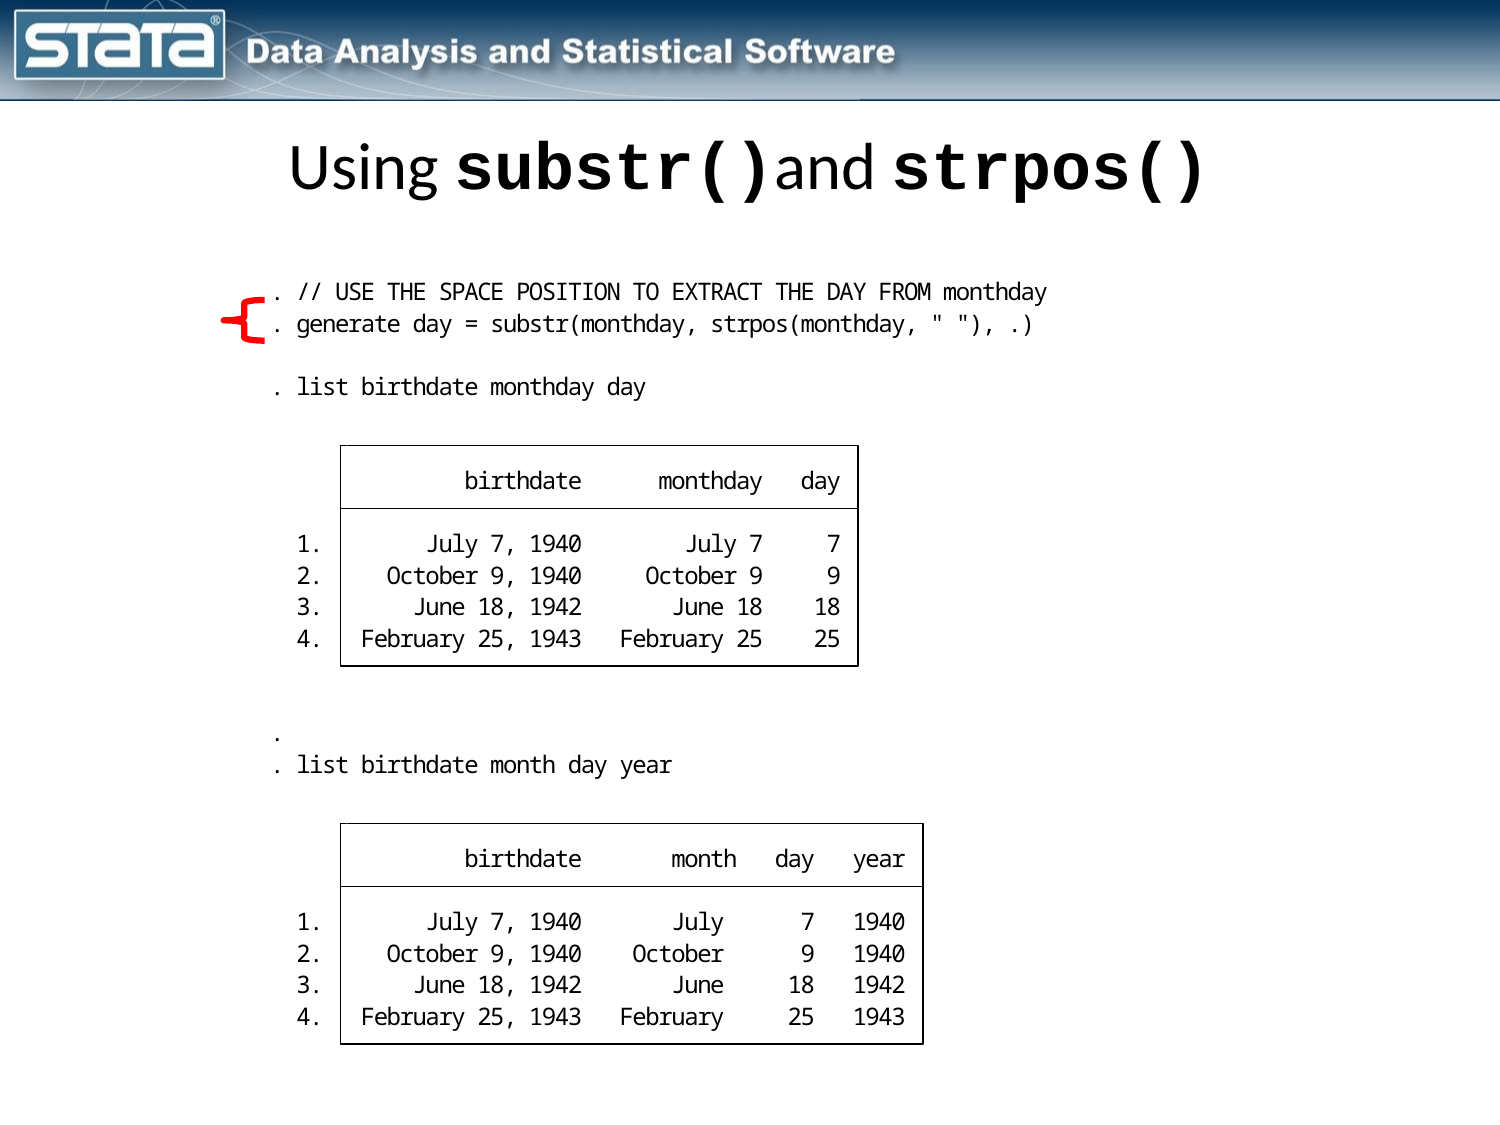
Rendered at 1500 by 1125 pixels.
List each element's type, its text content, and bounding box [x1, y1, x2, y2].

picture [264, 274, 1062, 1063]
text_box [222, 299, 259, 342]
title Using substr()and strpos() [0, 99, 1500, 225]
picture [0, 0, 1500, 99]
